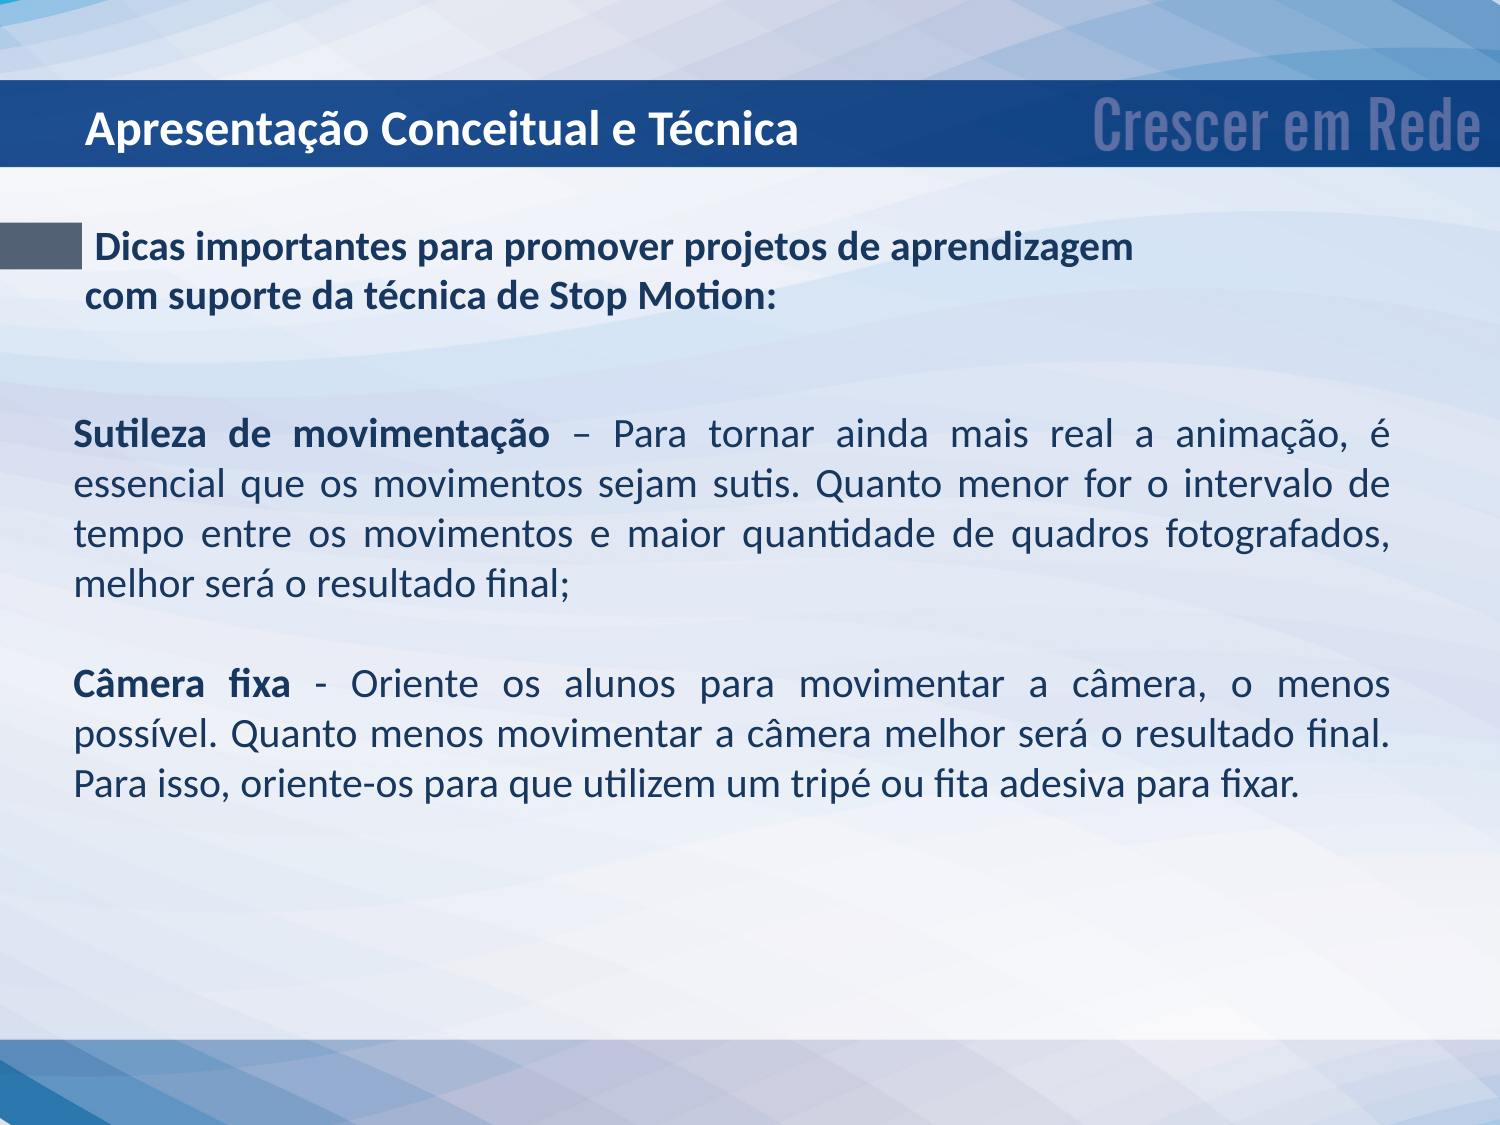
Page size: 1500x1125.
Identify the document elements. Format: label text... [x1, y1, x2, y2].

text_box [0, 220, 70, 272]
text_box Sutileza de movimentação – Para tornar ainda mais real a animação, é essencial que os movimentos sejam sutis. Quanto menor for o intervalo de tempo entre os movimentos e maior quantidade de quadros fotografados, melhor será o resultado final; Câmera fixa - Oriente os alunos para movimentar a câmera, o menos possível. Quanto menos movimentar a câmera melhor será o resultado final. Para isso, oriente-os para que utilizem um tripé ou fita adesiva para fixar. [58, 398, 1407, 864]
text_box Dicas importantes para promover projetos de aprendizagem com suporte da técnica de Stop Motion: [70, 210, 1172, 326]
text_box Apresentação Conceitual e Técnica [70, 88, 1430, 163]
picture [0, 0, 1500, 1125]
